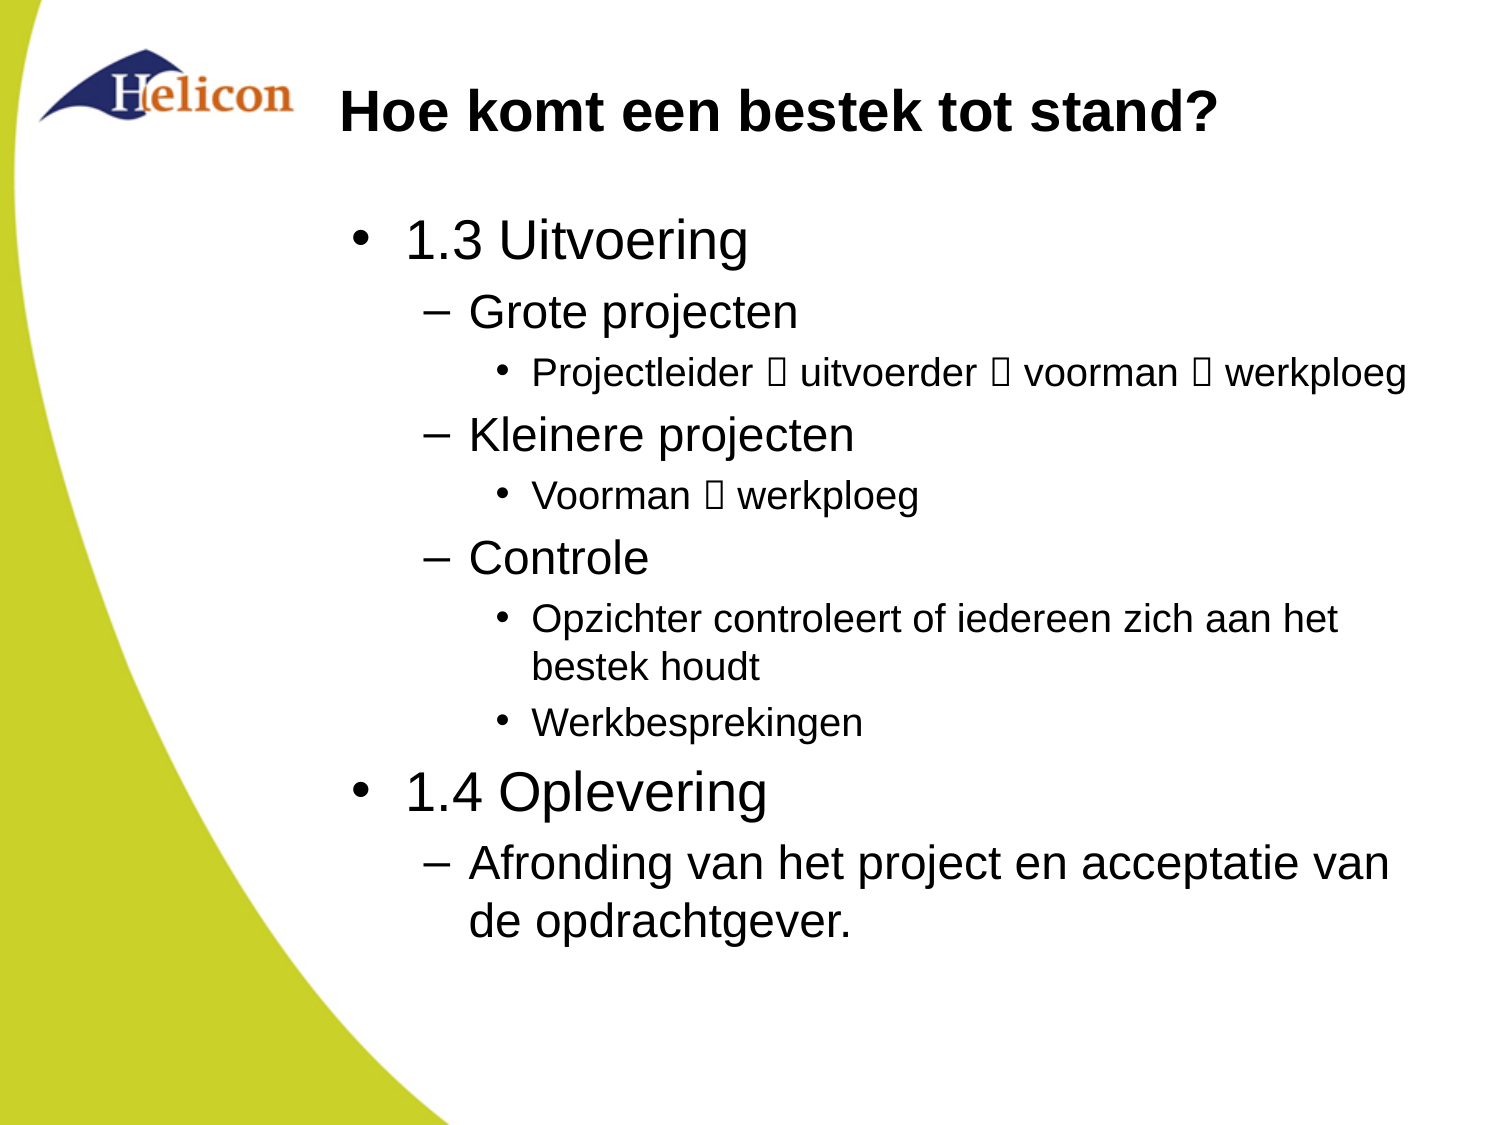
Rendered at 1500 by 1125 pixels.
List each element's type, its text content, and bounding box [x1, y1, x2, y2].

title Hoe komt een bestek tot stand? [324, 54, 1415, 161]
list 1.3 Uitvoering Grote projecten Projectleider  uitvoerder  voorman  werkploeg Kleinere projecten Voorman  werkploeg Controle Opzichter controleert of iedereen zich aan het bestek houdt Werkbesprekingen 1.4 Oplevering Afronding van het project en acceptatie van de opdrachtgever. [336, 196, 1425, 1005]
picture [0, 0, 1500, 1125]
